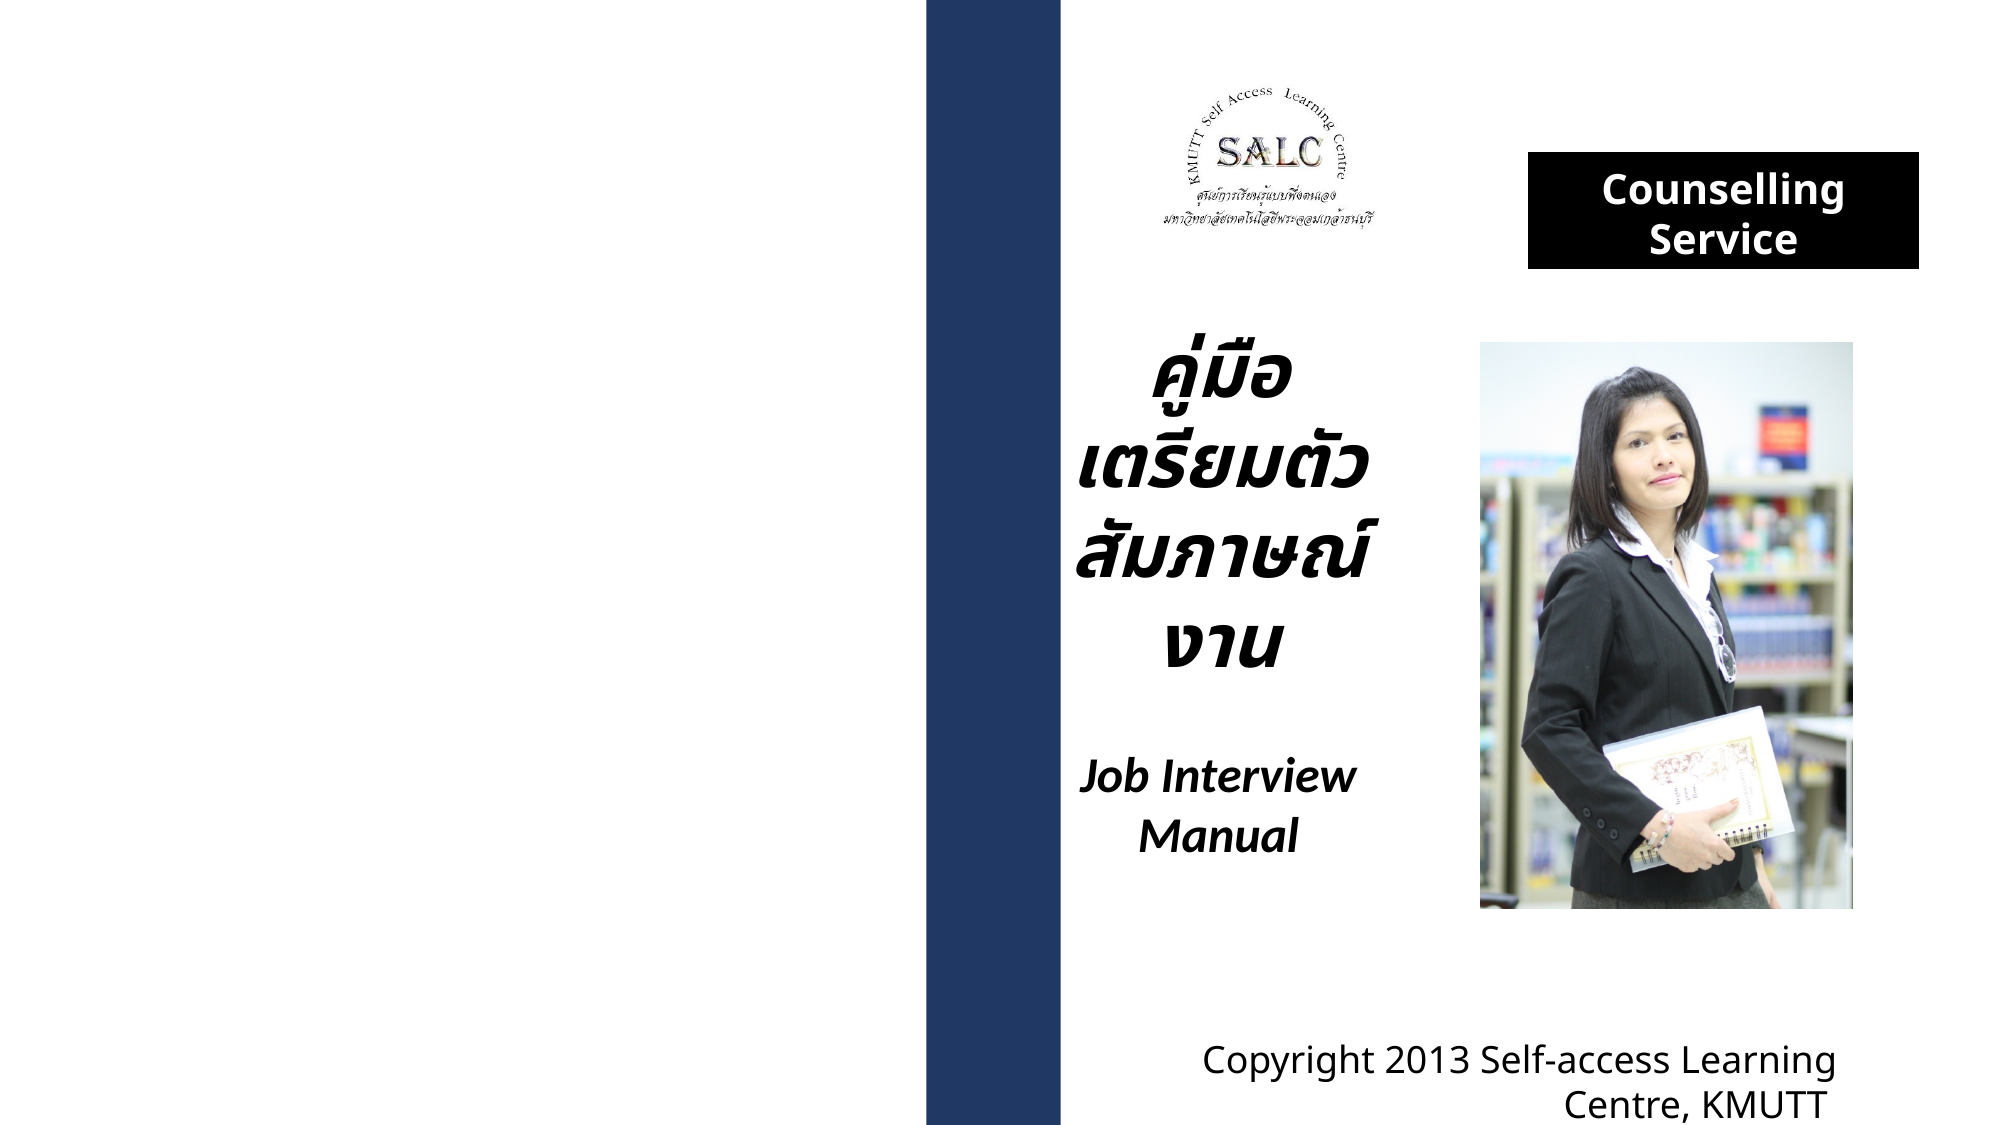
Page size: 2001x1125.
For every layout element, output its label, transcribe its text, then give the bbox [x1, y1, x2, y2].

text_box Counselling Service K M U T T S A L C [1528, 152, 1919, 269]
picture [1480, 342, 1853, 909]
picture [1162, 38, 1379, 251]
text_box คู่มือเตรียมตัวสัมภาษณ์งาน Job Interview Manual [1037, 759, 1401, 872]
text_box [925, 0, 1062, 1125]
text_box Copyright 2013 Self-access Learning Centre, KMUTT [1125, 982, 1855, 1125]
